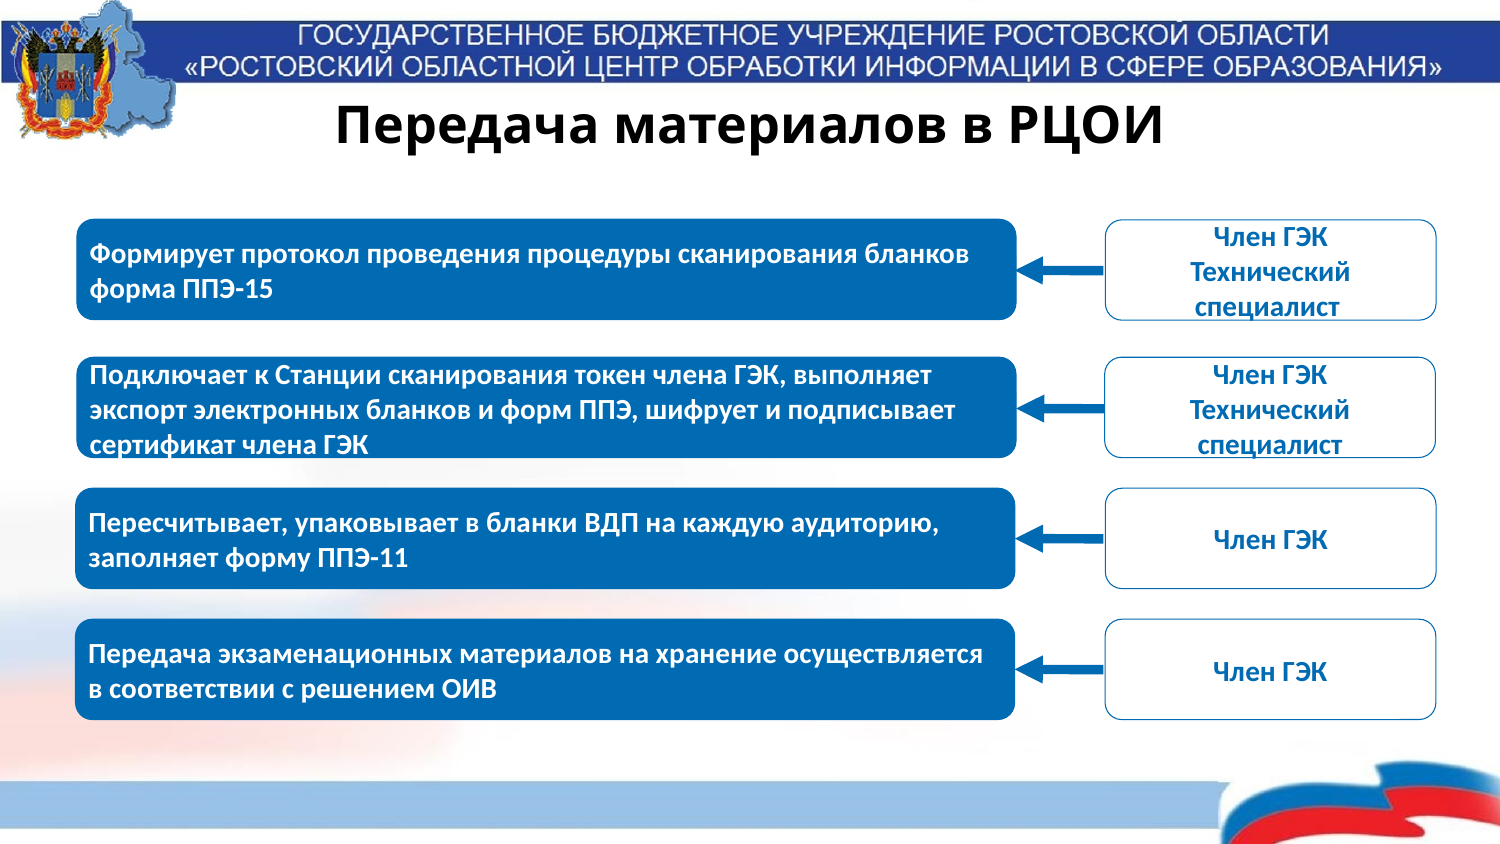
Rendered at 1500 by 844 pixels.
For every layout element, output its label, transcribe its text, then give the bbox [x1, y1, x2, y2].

text_box Пересчитывает, упаковывает в бланки ВДП на каждую аудиторию, заполняет форму ППЭ-11 [75, 487, 1016, 590]
text_box Член ГЭК [1104, 487, 1437, 590]
text_box Член ГЭК Технический специалист [1104, 219, 1437, 321]
title Передача материалов в РЦОИ [103, 44, 1397, 208]
picture [0, 0, 1500, 844]
text_box Формирует протокол проведения процедуры сканирования бланков форма ППЭ-15 [76, 218, 1017, 321]
text_box Подключает к Станции сканирования токен члена ГЭК, выполняет экспорт электронных бланков и форм ППЭ, шифрует и подписывает сертификат члена ГЭК [76, 356, 1017, 459]
text_box Член ГЭК Технический специалист [1104, 356, 1436, 459]
text_box Член ГЭК [1104, 618, 1437, 721]
text_box Передача экзаменационных материалов на хранение осуществляется в соответствии с решением ОИВ [74, 618, 1016, 721]
